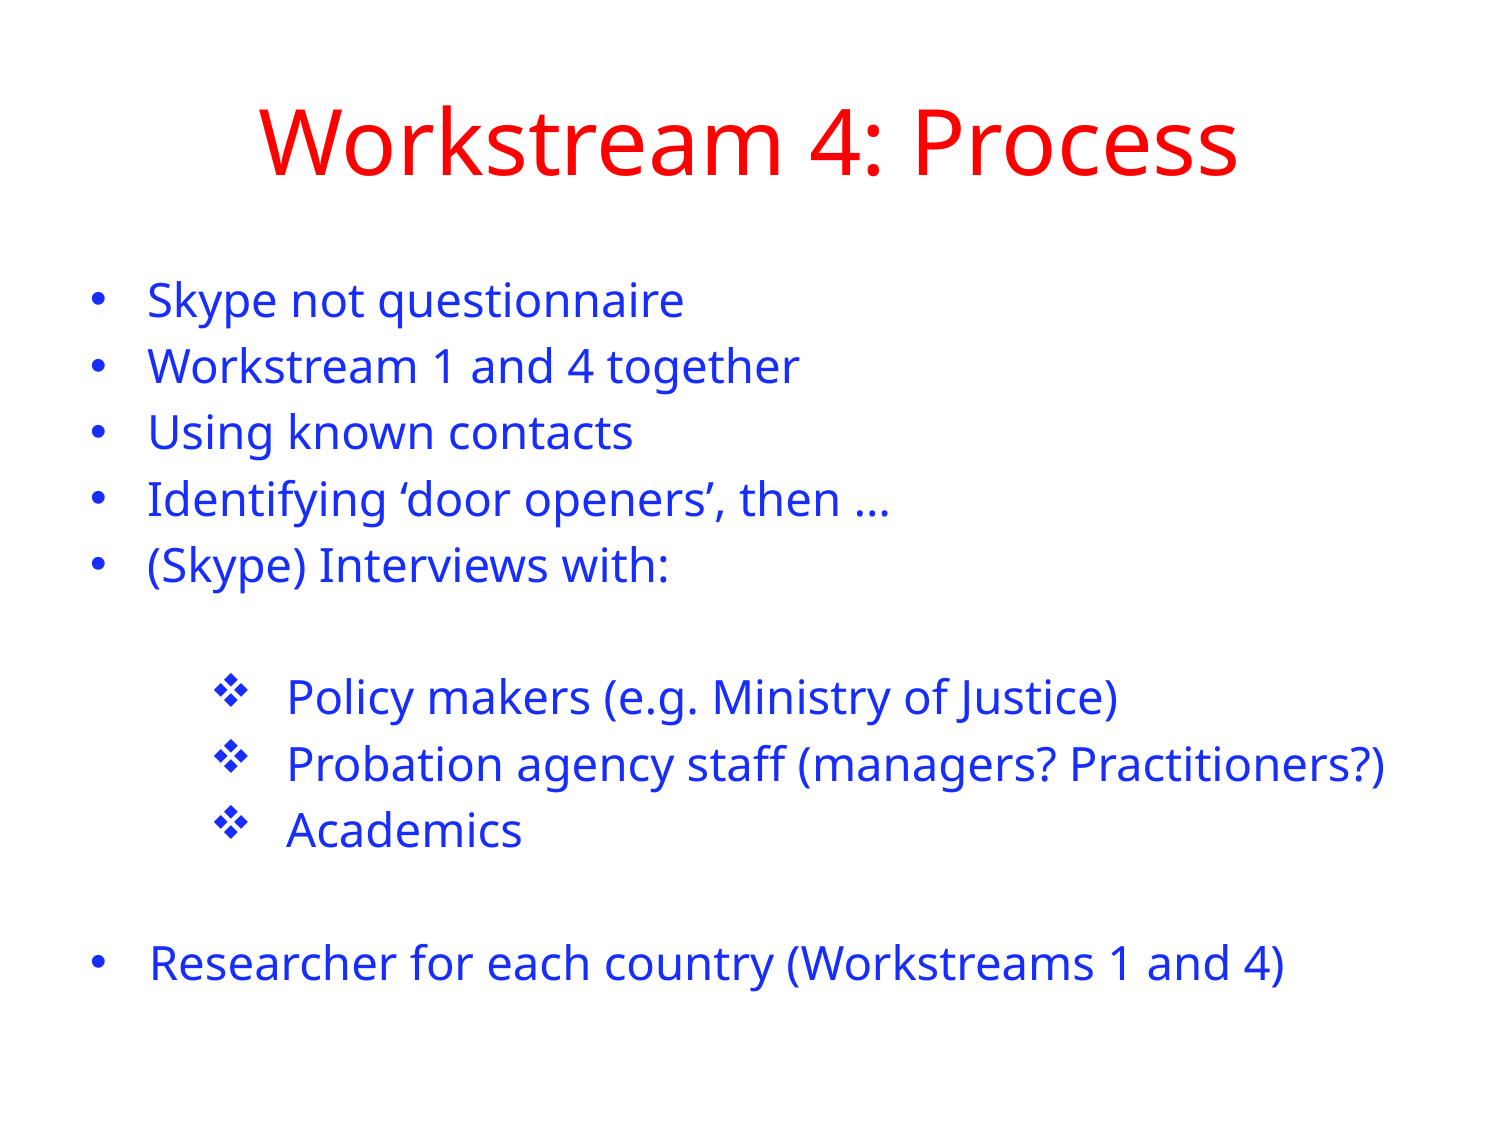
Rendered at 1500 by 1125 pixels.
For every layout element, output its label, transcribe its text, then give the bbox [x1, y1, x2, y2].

list Skype not questionnaire Workstream 1 and 4 together Using known contacts Identifying ‘door openers’, then … (Skype) Interviews with: Policy makers (e.g. Ministry of Justice) Probation agency staff (managers? Practitioners?) Academics Researcher for each country (Workstreams 1 and 4) [75, 262, 1425, 1005]
title Workstream 4: Process [75, 45, 1425, 233]
